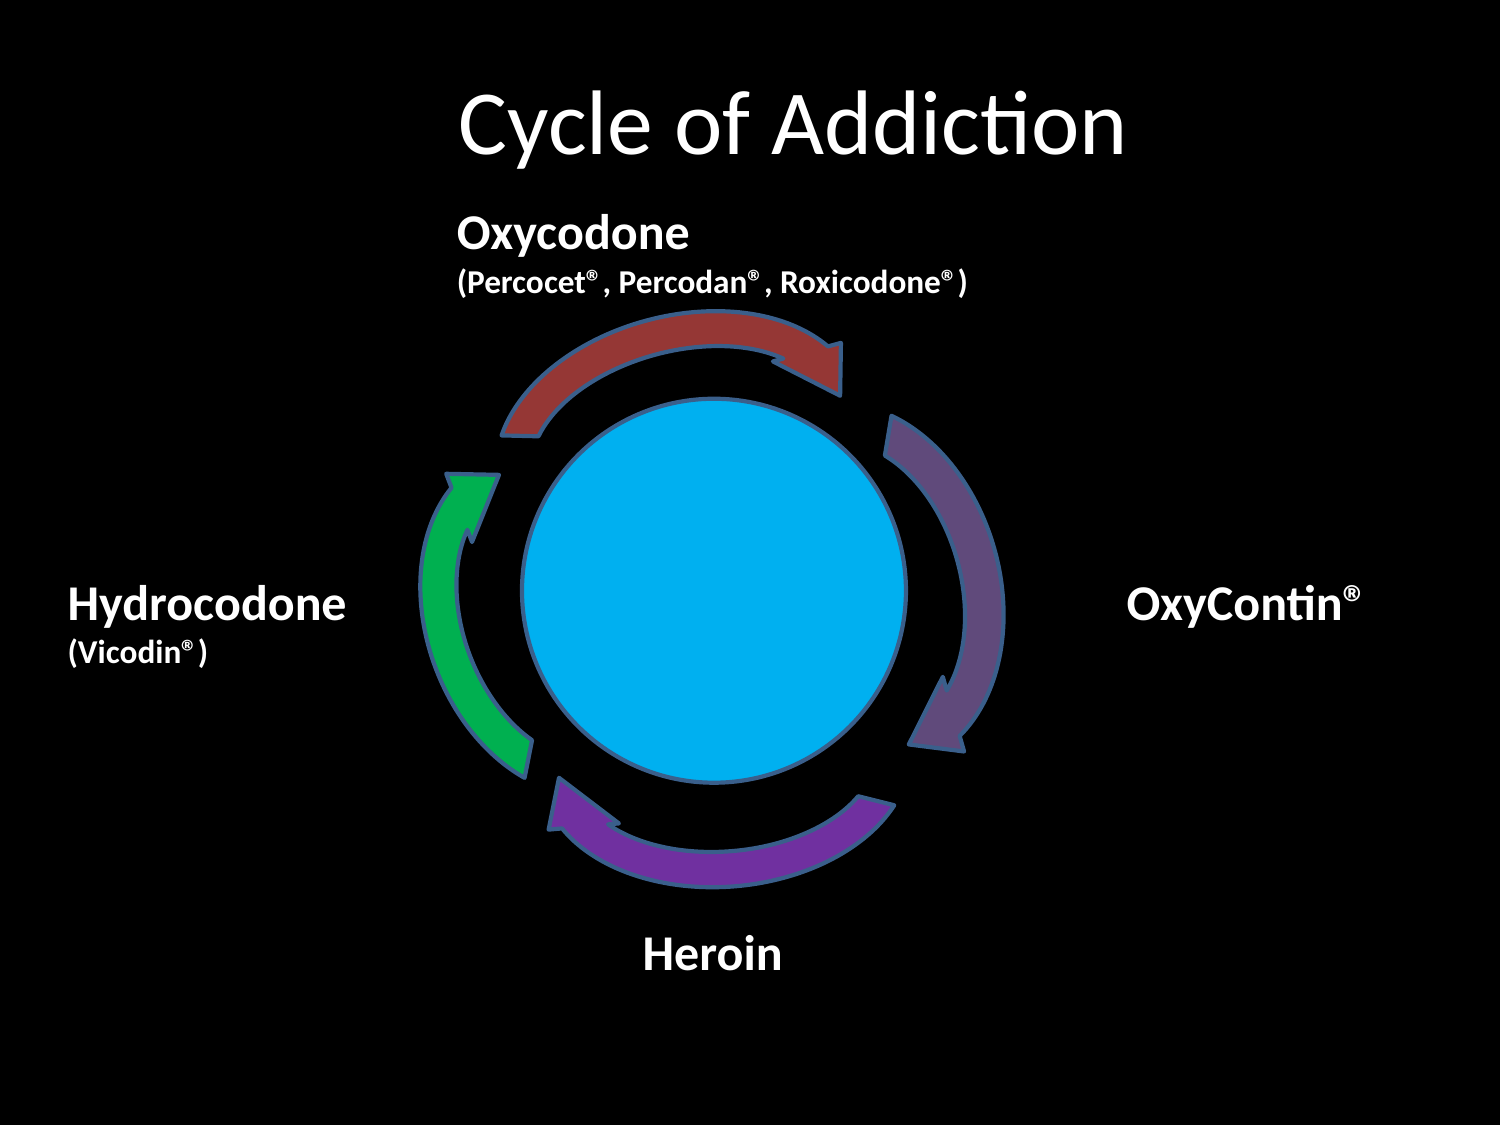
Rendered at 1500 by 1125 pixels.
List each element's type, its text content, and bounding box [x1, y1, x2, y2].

text_box [882, 413, 1006, 754]
text_box [499, 309, 844, 439]
text_box OxyContin® [1111, 563, 1383, 638]
text_box Heroin [627, 912, 798, 988]
text_box [546, 775, 897, 890]
title Cycle of Addiction [174, 0, 1413, 235]
text_box [519, 396, 909, 785]
text_box [418, 471, 535, 780]
text_box Oxycodone (Percocet®, Percodan®, Roxicodone®) [442, 192, 984, 308]
text_box Hydrocodone (Vicodin®) [52, 563, 362, 678]
